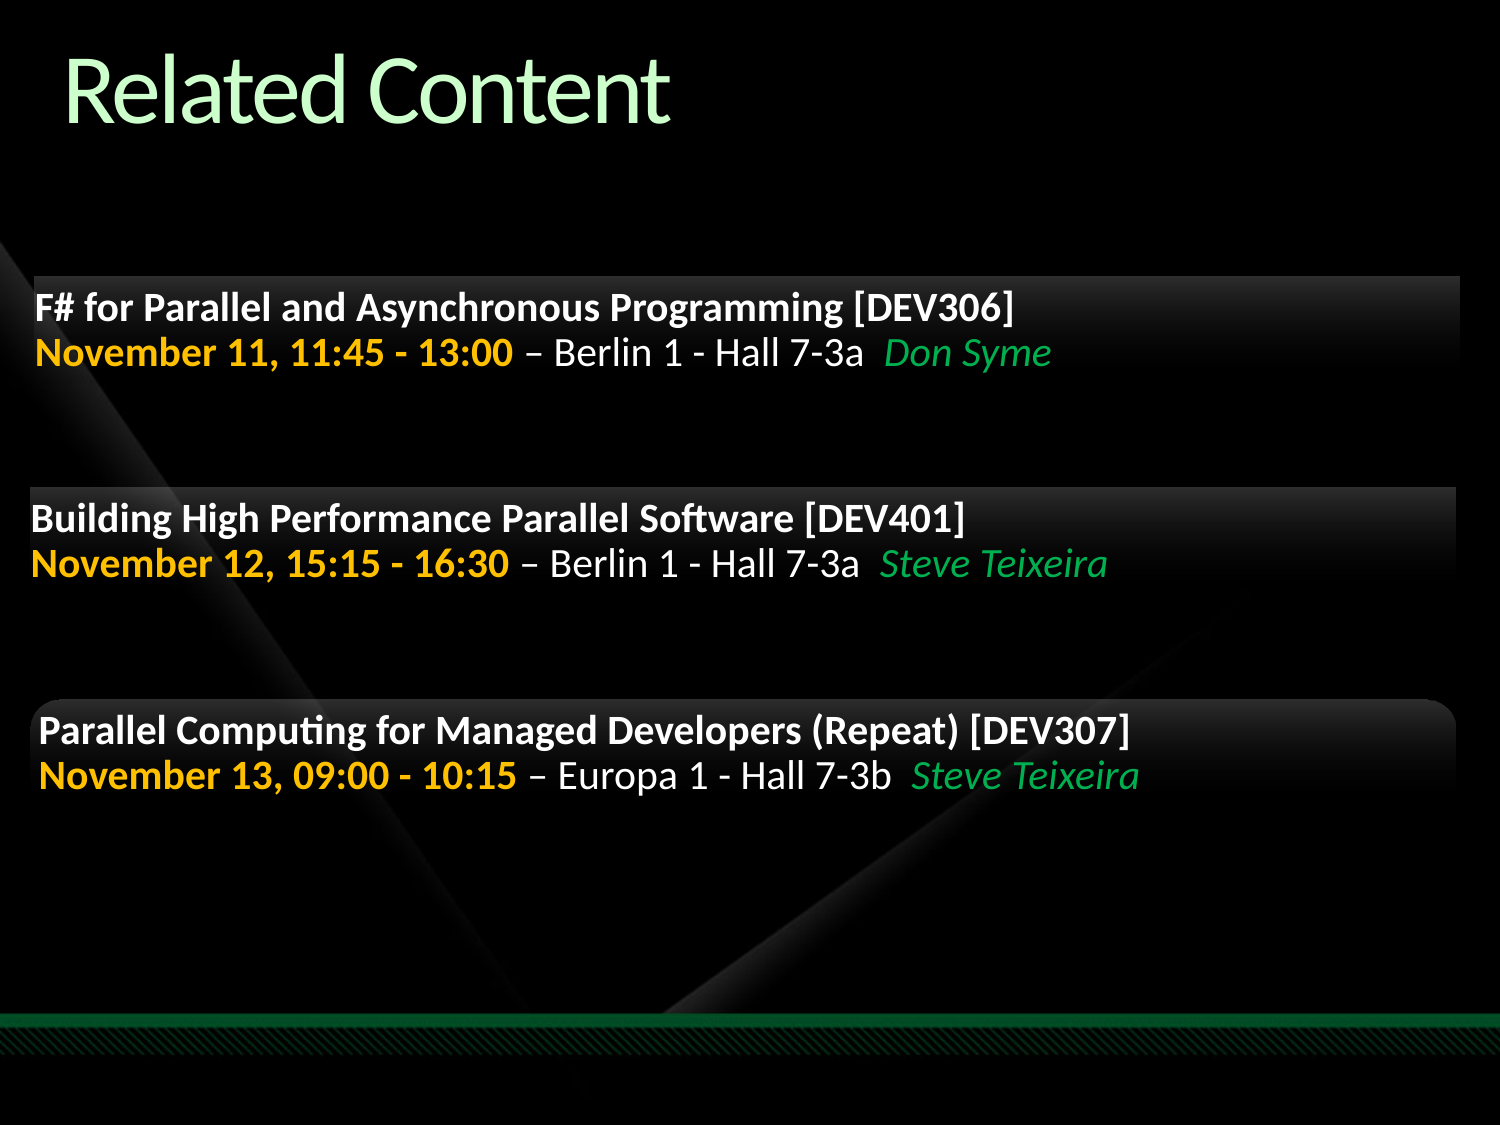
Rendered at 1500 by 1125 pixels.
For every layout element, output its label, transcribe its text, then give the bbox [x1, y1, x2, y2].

list Building High Performance Parallel Software [DEV401] November 12, 15:15 - 16:30 – Berlin 1 - Hall 7-3a Steve Teixeira [30, 487, 1456, 595]
picture [0, 0, 1500, 1125]
text_box Parallel Computing for Managed Developers (Repeat) [DEV307] November 13, 09:00 - 10:15 – Europa 1 - Hall 7-3b Steve Teixeira [30, 699, 1456, 807]
list F# for Parallel and Asynchronous Programming [DEV306] November 11, 11:45 - 13:00 – Berlin 1 - Hall 7-3a Don Syme [34, 276, 1460, 384]
title Related Content [62, 37, 1437, 147]
